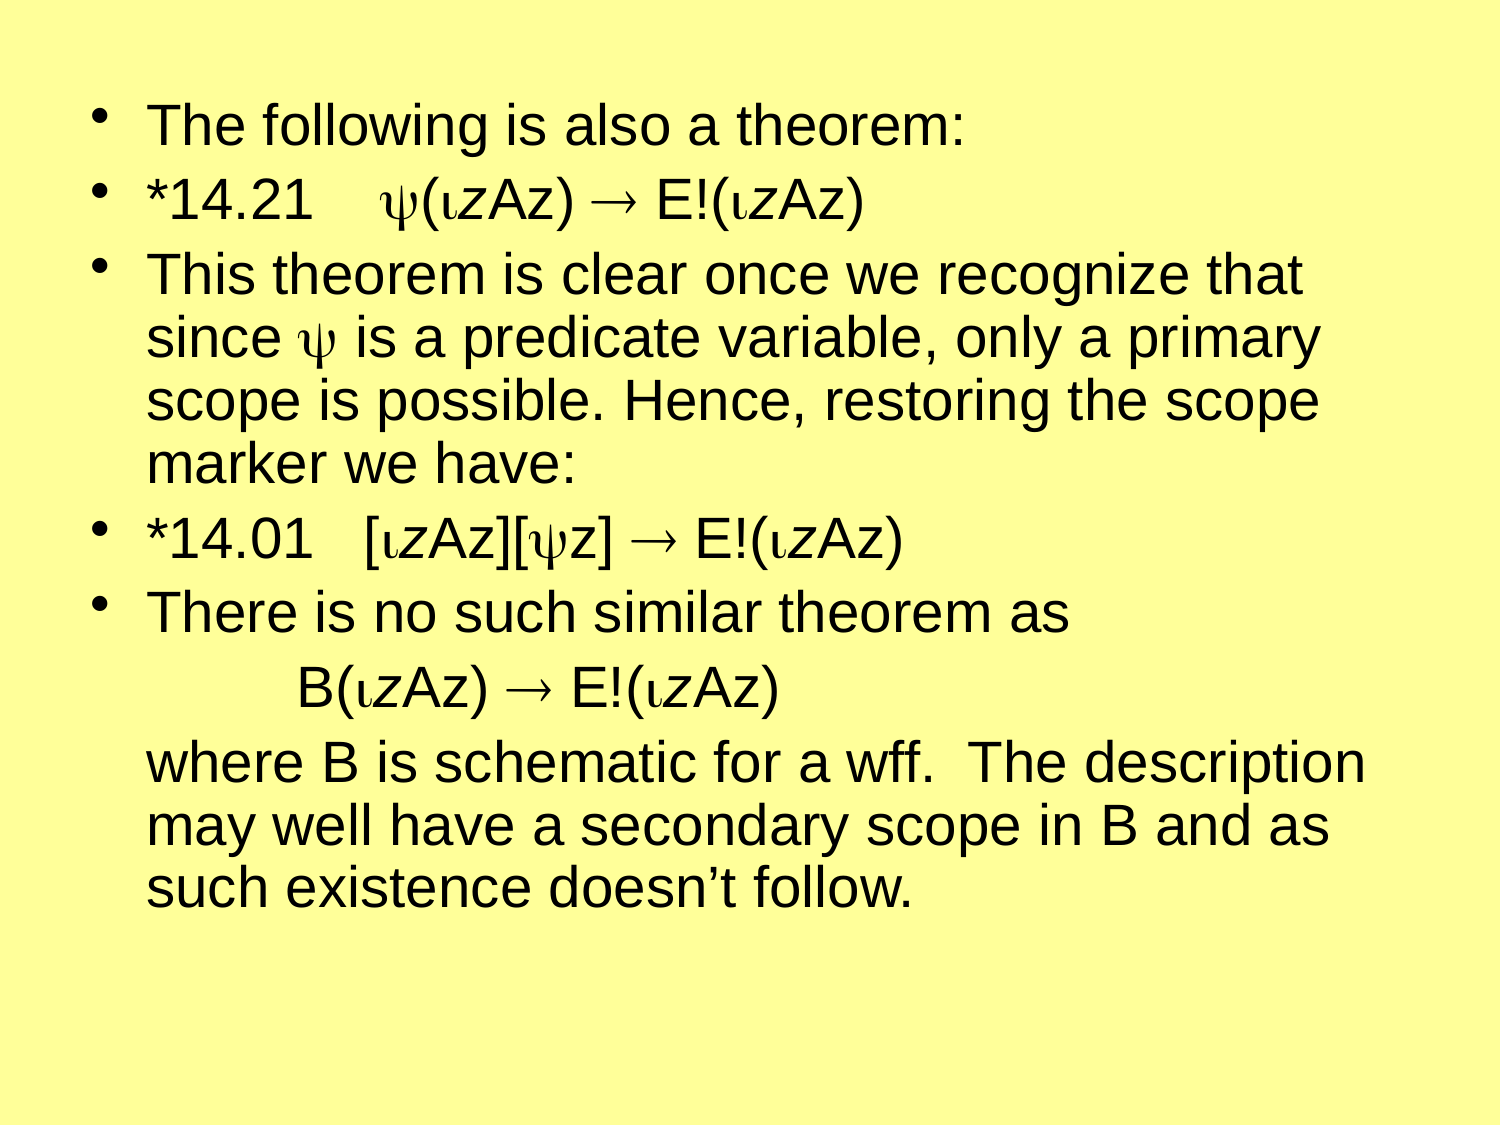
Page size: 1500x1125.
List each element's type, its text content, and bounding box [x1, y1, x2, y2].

list The following is also a theorem: *14.21 (zAz)  E!(zAz) This theorem is clear once we recognize that since  is a predicate variable, only a primary scope is possible. Hence, restoring the scope marker we have: *14.01 [zAz][z]  E!(zAz) There is no such similar theorem as B(zAz)  E!(zAz) where B is schematic for a wff. The description may well have a secondary scope in B and as such existence doesn’t follow. [75, 87, 1425, 1005]
